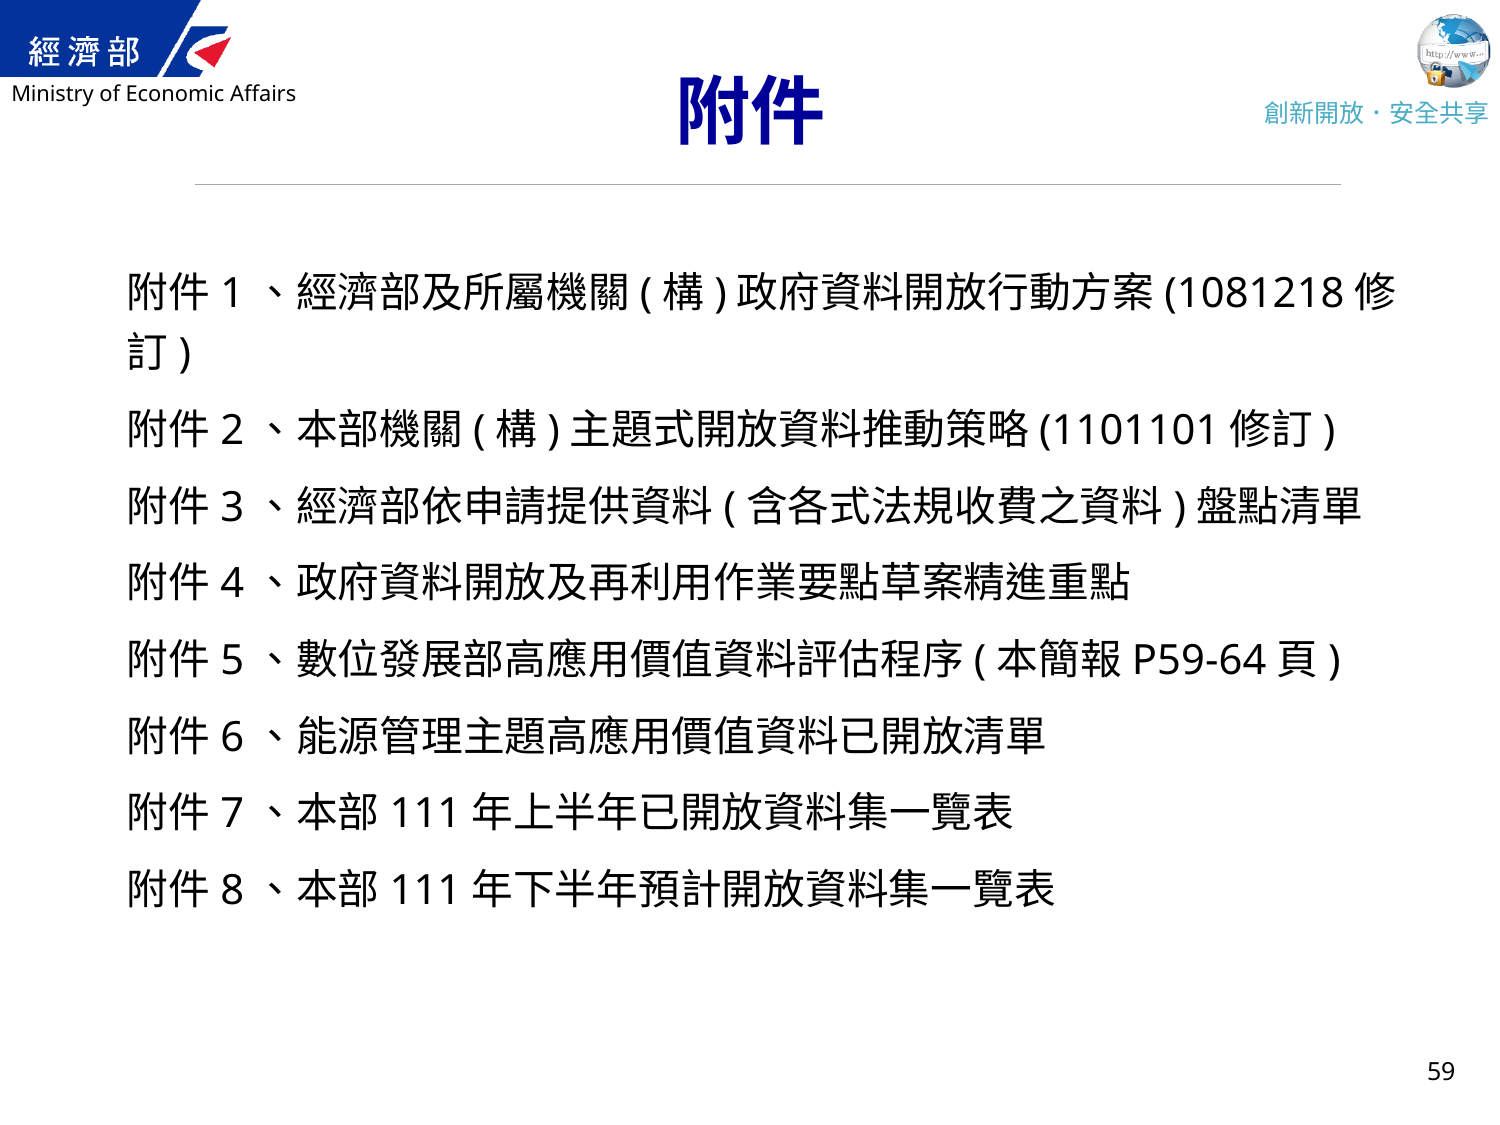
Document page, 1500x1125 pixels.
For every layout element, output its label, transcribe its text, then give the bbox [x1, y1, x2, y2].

slide_number 59 [1120, 1042, 1471, 1103]
picture [1411, 10, 1495, 90]
title 附件 [75, 45, 1425, 173]
picture [0, 0, 231, 77]
text_box 附件1、經濟部及所屬機關(構)政府資料開放行動方案(1081218修訂) 附件2、本部機關(構)主題式開放資料推動策略(1101101修訂) 附件3、經濟部依申請提供資料(含各式法規收費之資料)盤點清單 附件4、政府資料開放及再利用作業要點草案精進重點 附件5、數位發展部高應用價值資料評估程序(本簡報P59-64頁) 附件6、能源管理主題高應用價值資料已開放清單 附件7、本部111年上半年已開放資料集一覽表 附件8、本部111年下半年預計開放資料集一覽表 [112, 248, 1447, 921]
